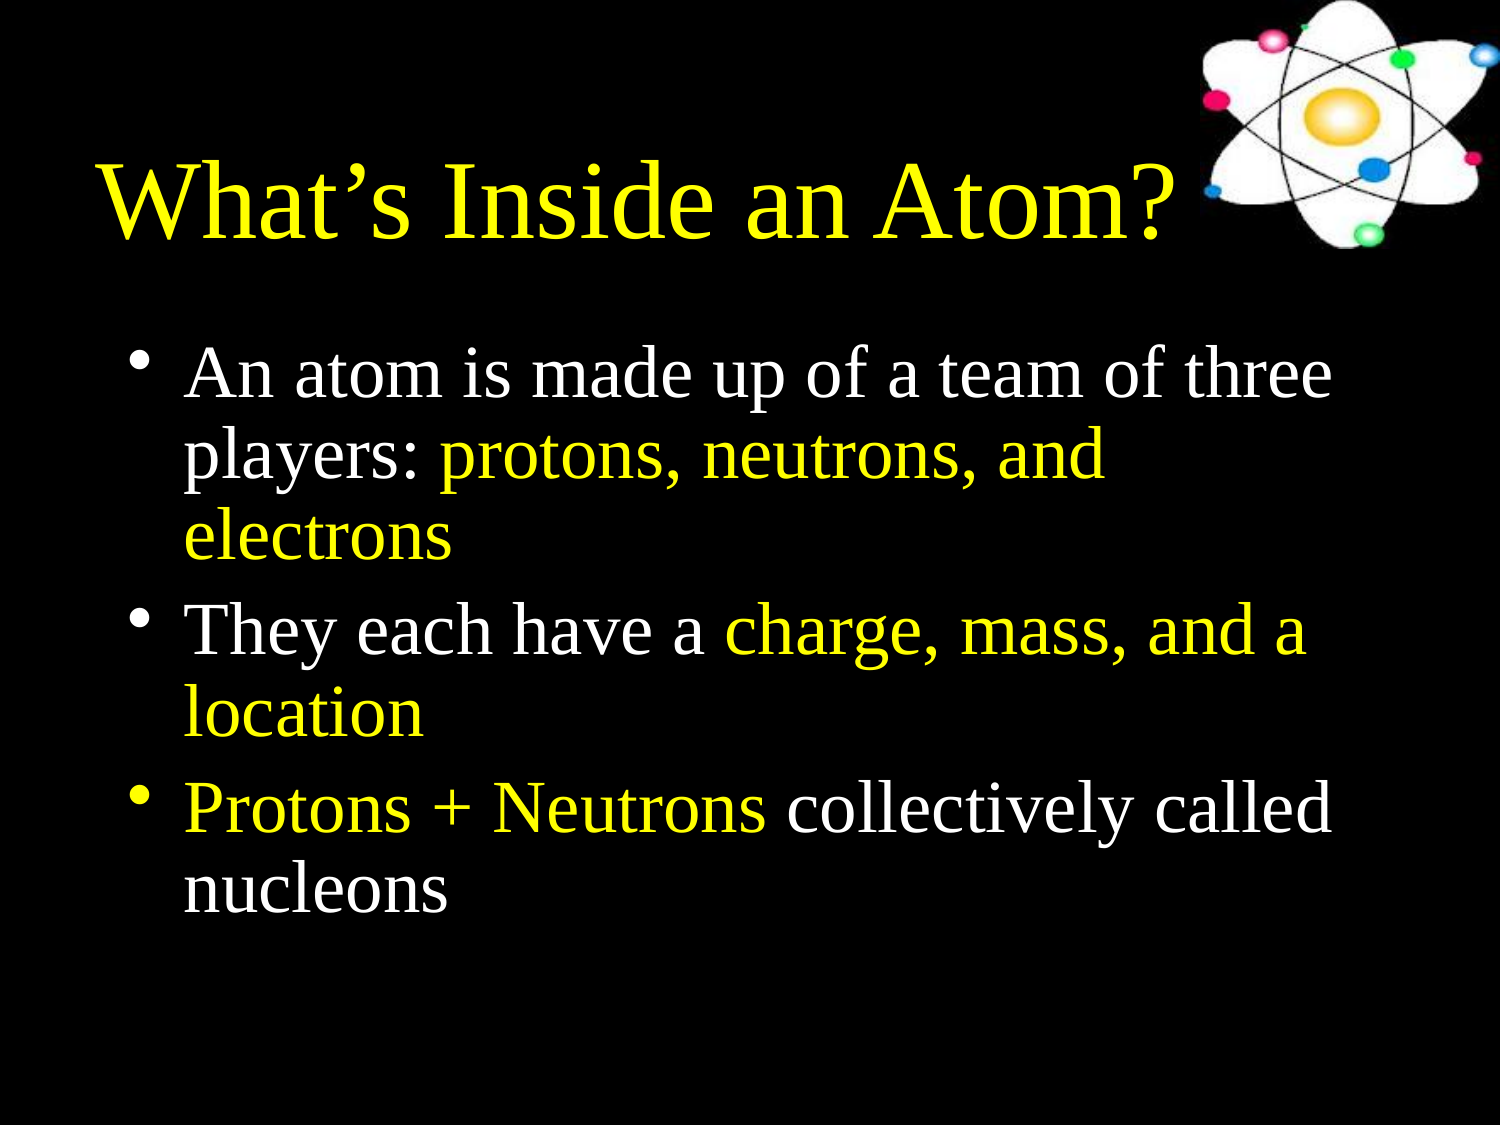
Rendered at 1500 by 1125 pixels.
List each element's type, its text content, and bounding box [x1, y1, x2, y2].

picture [1199, 0, 1500, 250]
title What’s Inside an Atom? [0, 99, 1276, 288]
list An atom is made up of a team of three players: protons, neutrons, and electrons They each have a charge, mass, and a location Protons + Neutrons collectively called nucleons [112, 324, 1388, 1001]
